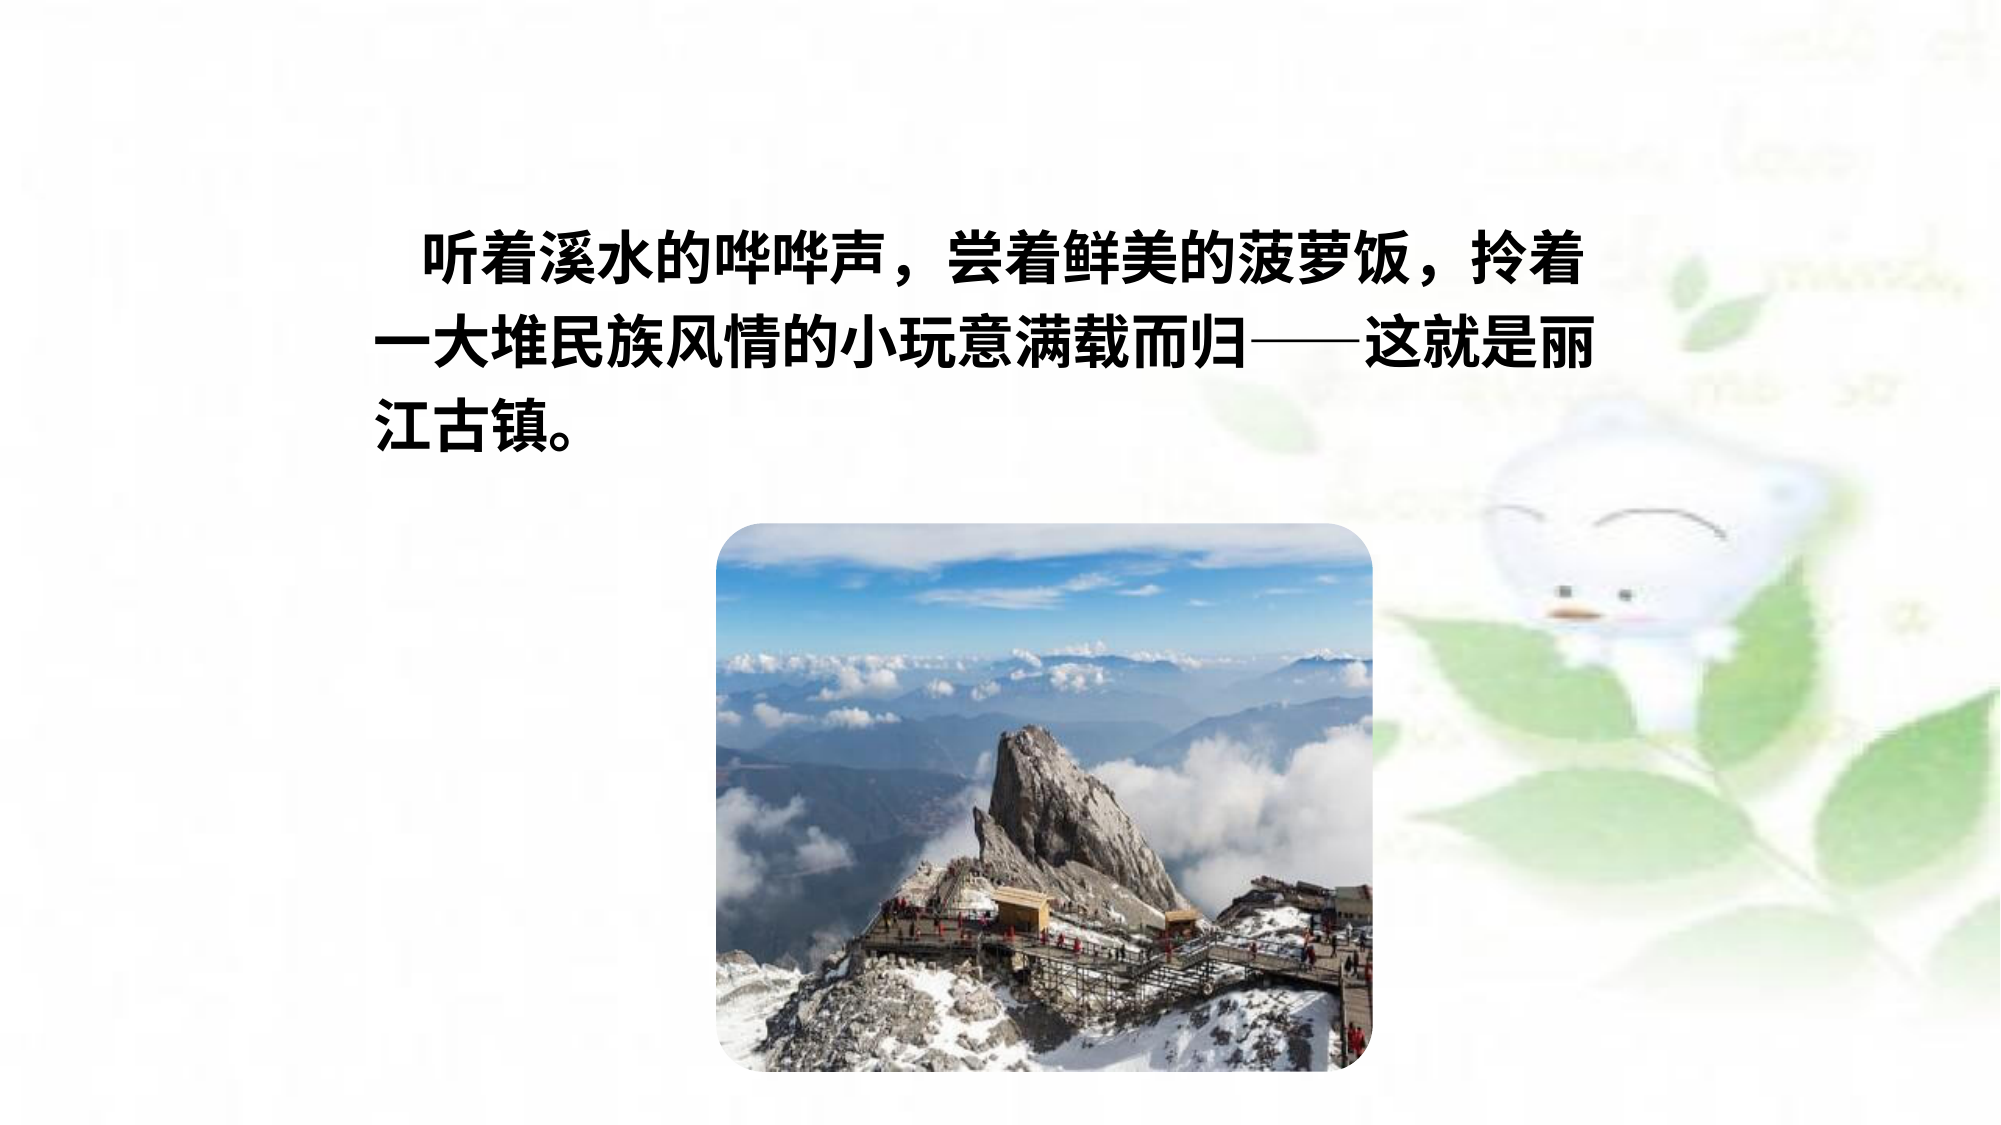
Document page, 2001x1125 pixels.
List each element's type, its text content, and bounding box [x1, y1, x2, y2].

list 听着溪水的哗哗声，尝着鲜美的菠萝饭，拎着一大堆民族风情的小玩意满载而归——这就是丽江古镇。 [321, 199, 1648, 1014]
picture [0, 0, 2001, 1125]
